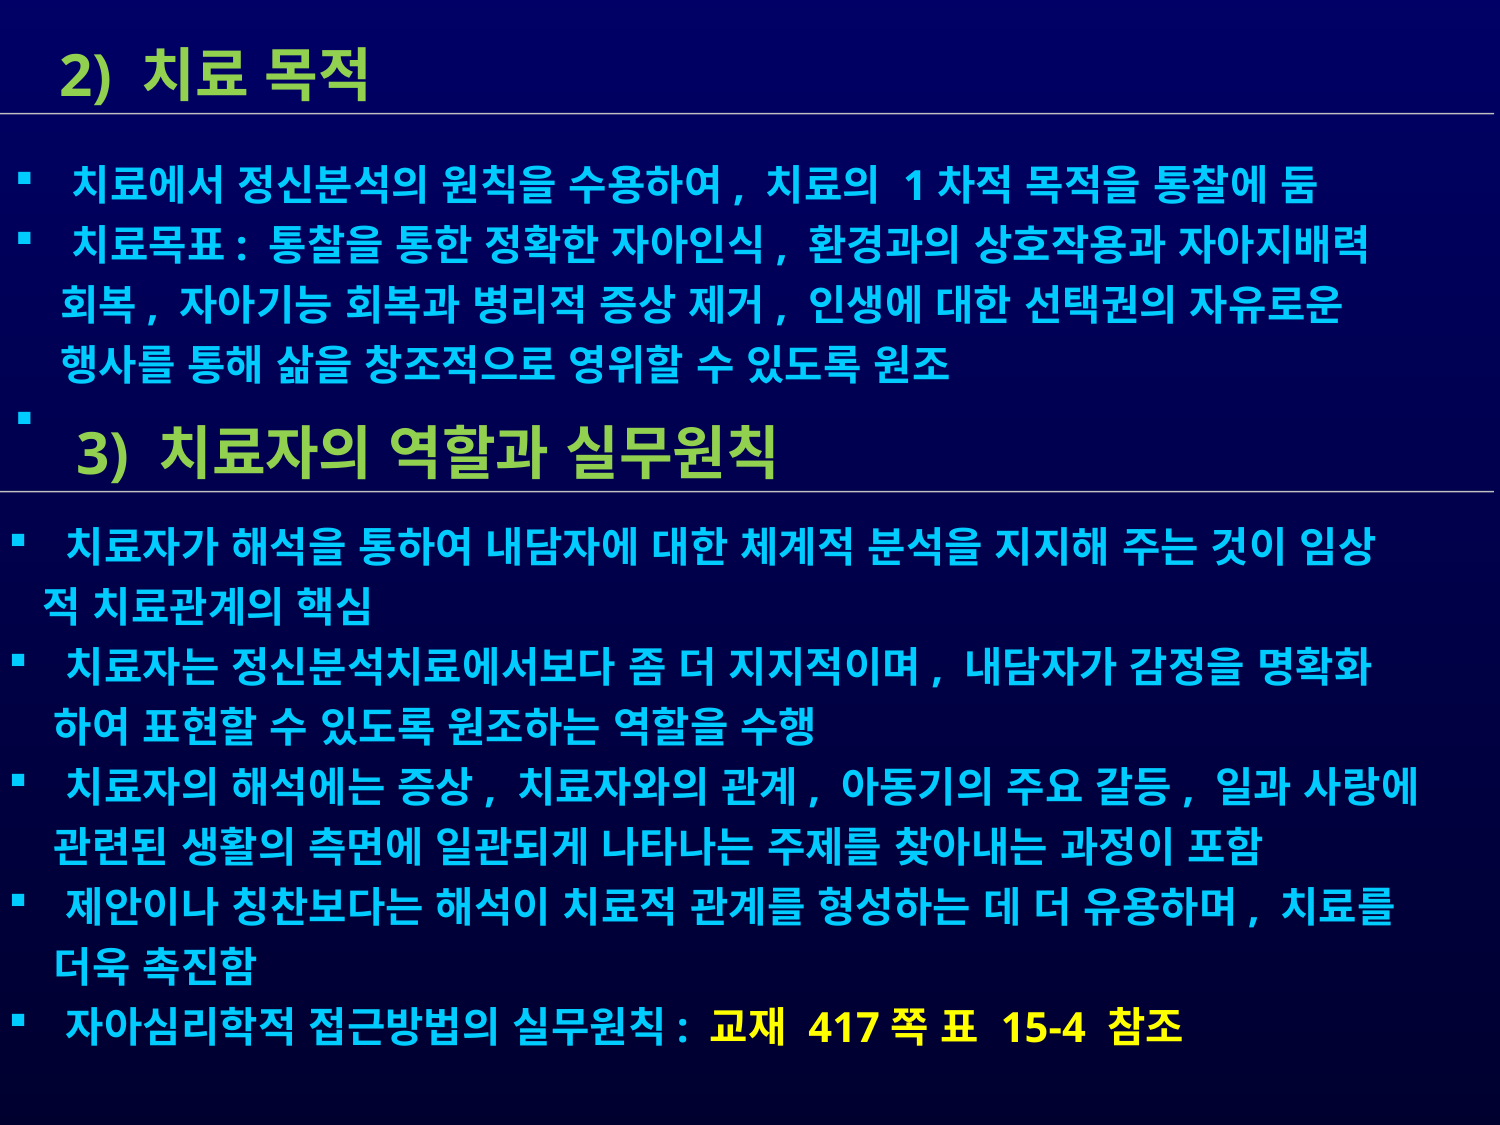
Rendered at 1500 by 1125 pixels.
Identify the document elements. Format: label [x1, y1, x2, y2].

text_box [0, 30, 1500, 1065]
